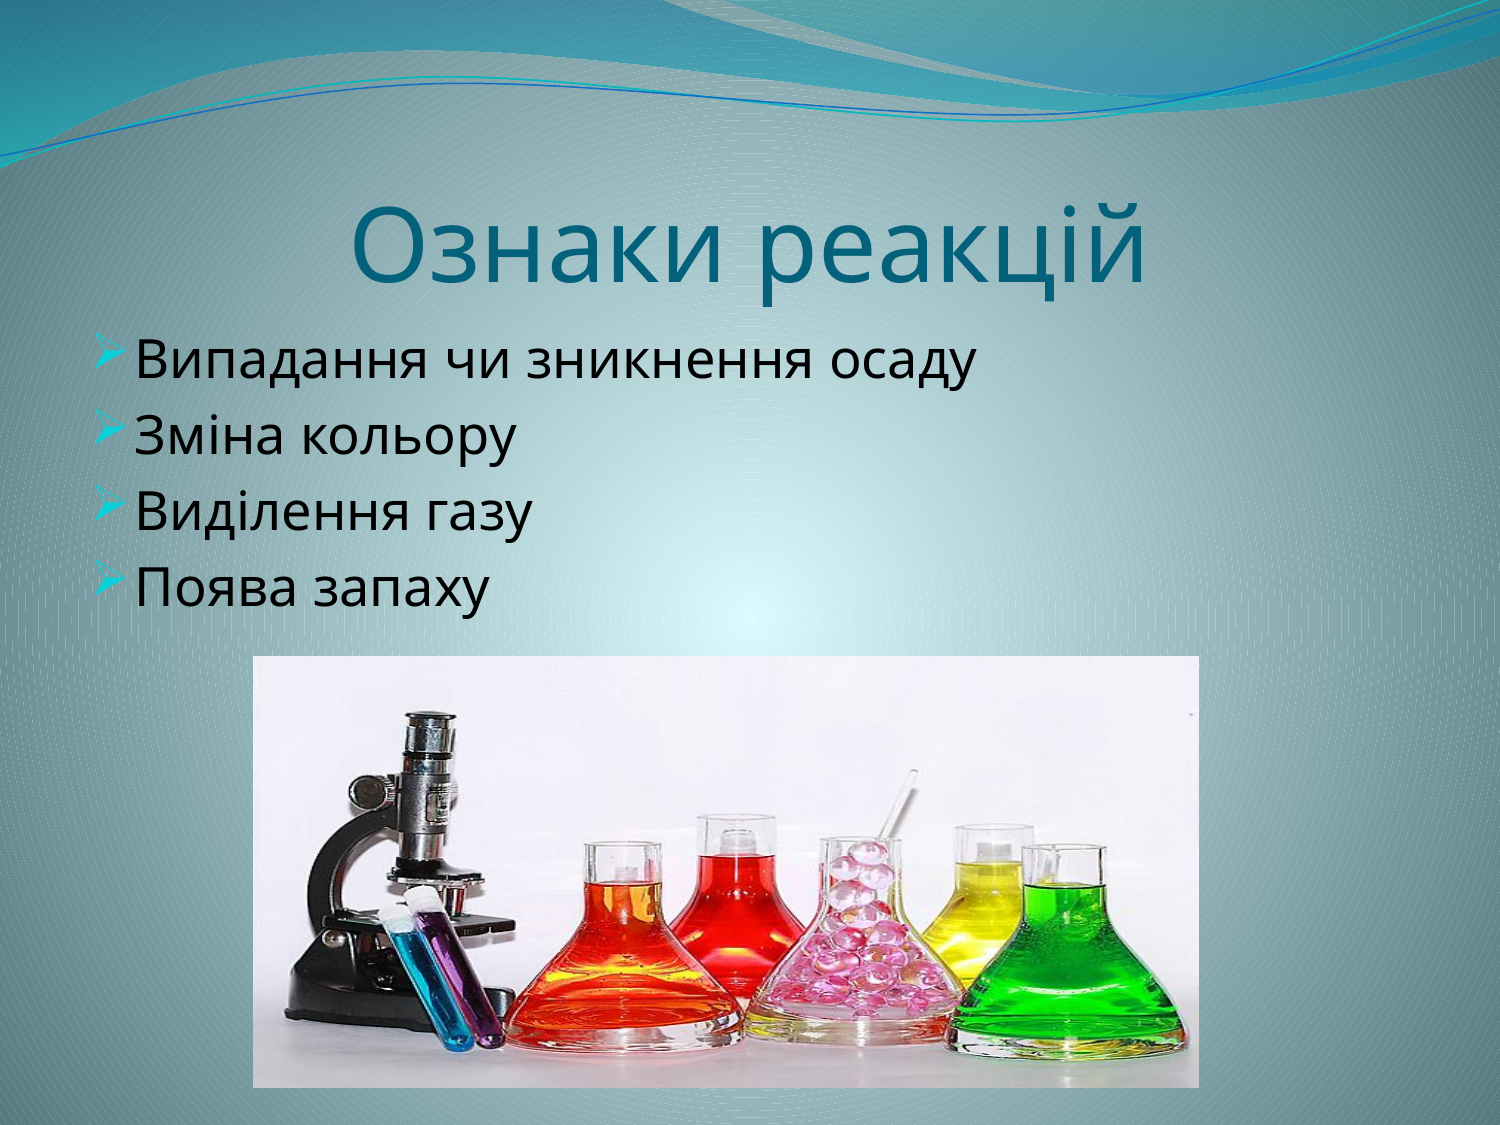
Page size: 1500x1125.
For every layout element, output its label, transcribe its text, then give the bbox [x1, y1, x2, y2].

list Випадання чи зникнення осаду Зміна кольору Виділення газу Поява запаху [75, 317, 1425, 1038]
title Ознаки реакцій [75, 115, 1425, 303]
picture [253, 656, 1200, 1088]
